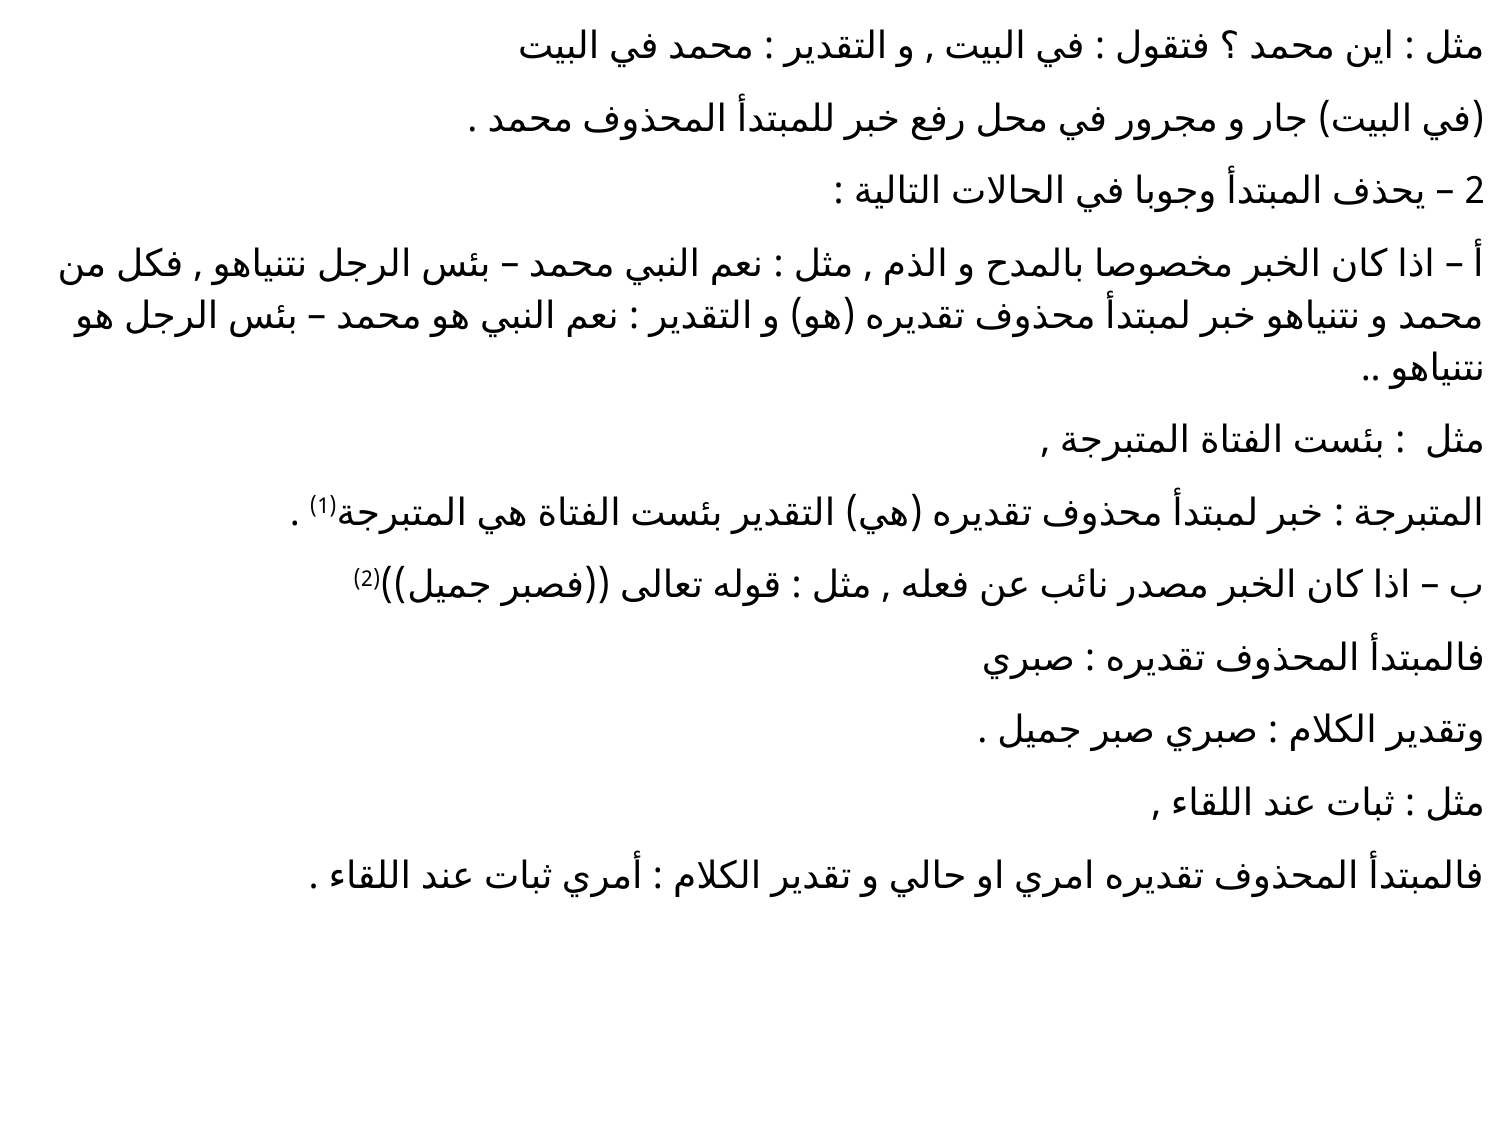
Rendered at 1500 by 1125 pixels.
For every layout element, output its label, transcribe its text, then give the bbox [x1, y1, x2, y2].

text_box مثل : اين محمد ؟ فتقول : في البيت , و التقدير : محمد في البيت (في البيت) جار و مجرور في محل رفع خبر للمبتدأ المحذوف محمد . 2 – يحذف المبتدأ وجوبا في الحالات التالية : أ – اذا كان الخبر مخصوصا بالمدح و الذم , مثل : نعم النبي محمد – بئس الرجل نتنياهو , فكل من محمد و نتنياهو خبر لمبتدأ محذوف تقديره (هو) و التقدير : نعم النبي هو محمد – بئس الرجل هو نتنياهو .. مثل : بئست الفتاة المتبرجة , المتبرجة : خبر لمبتدأ محذوف تقديره (هي) التقدير بئست الفتاة هي المتبرجة(1) . ب – اذا كان الخبر مصدر نائب عن فعله , مثل : قوله تعالى ((فصبر جميل))(2) فالمبتدأ المحذوف تقديره : صبري وتقدير الكلام : صبري صبر جميل . مثل : ثبات عند اللقاء , فالمبتدأ المحذوف تقديره امري او حالي و تقدير الكلام : أمري ثبات عند اللقاء . [0, 7, 1500, 959]
